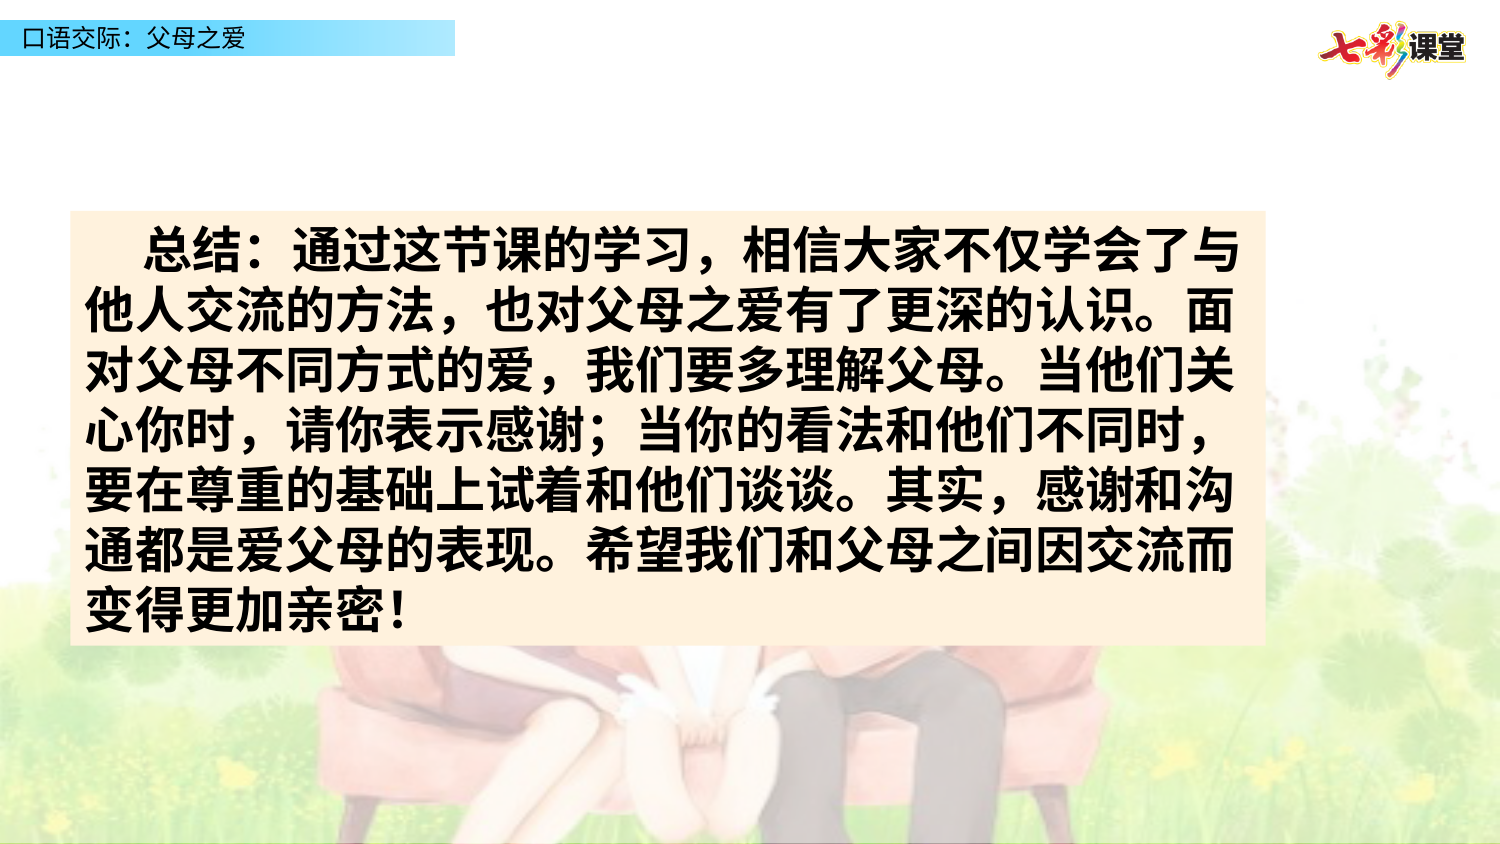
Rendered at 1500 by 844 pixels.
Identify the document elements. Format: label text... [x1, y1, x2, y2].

picture [1316, 20, 1468, 80]
text_box 总结：通过这节课的学习，相信大家不仅学会了与他人交流的方法，也对父母之爱有了更深的认识。面对父母不同方式的爱，我们要多理解父母。当他们关心你时，请你表示感谢；当你的看法和他们不同时，要在尊重的基础上试着和他们谈谈。其实，感谢和沟通都是爱父母的表现。希望我们和父母之间因交流而变得更加亲密！ [70, 210, 1266, 646]
